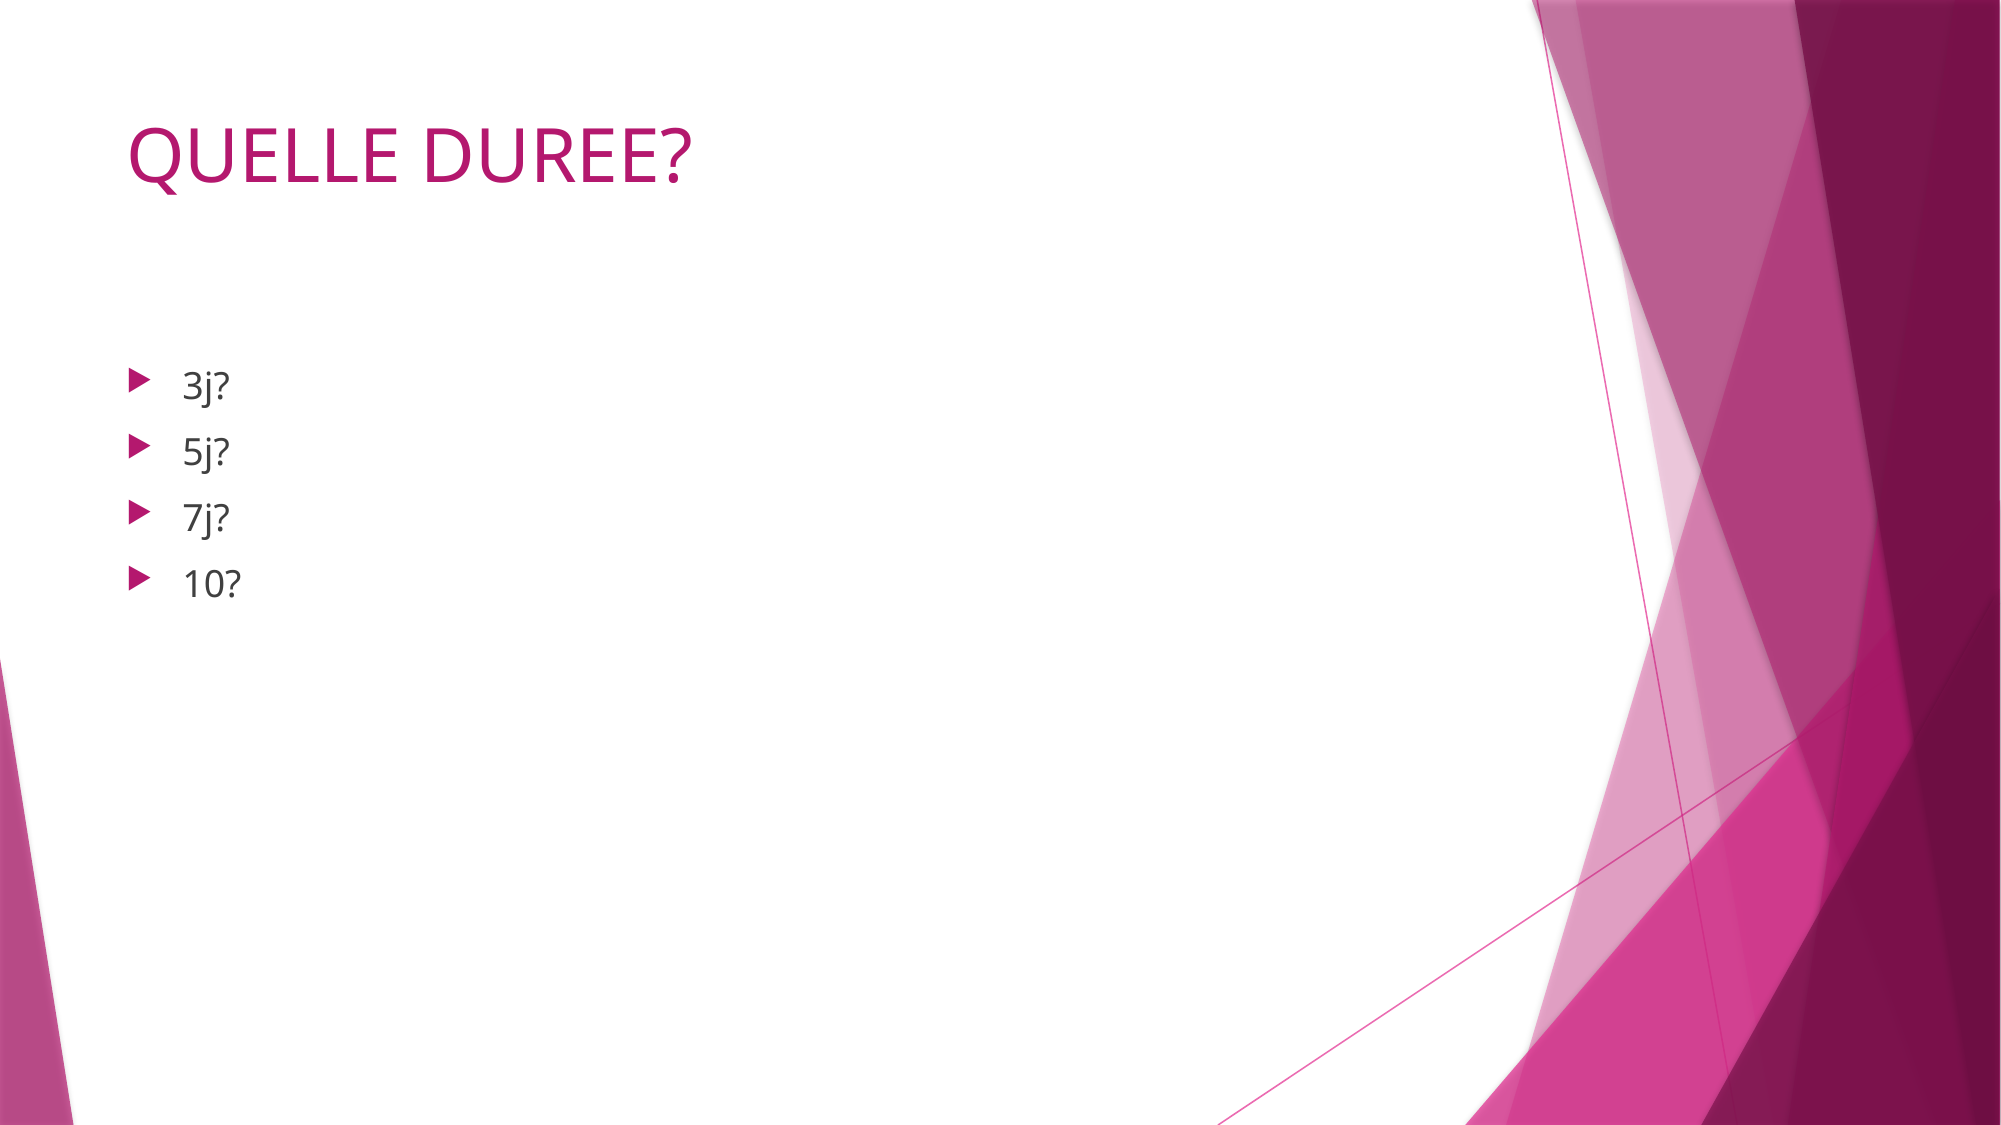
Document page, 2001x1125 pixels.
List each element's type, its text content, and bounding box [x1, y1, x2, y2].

title QUELLE DUREE? [111, 99, 1522, 317]
list 3j? 5j? 7j? 10? [111, 354, 1522, 992]
